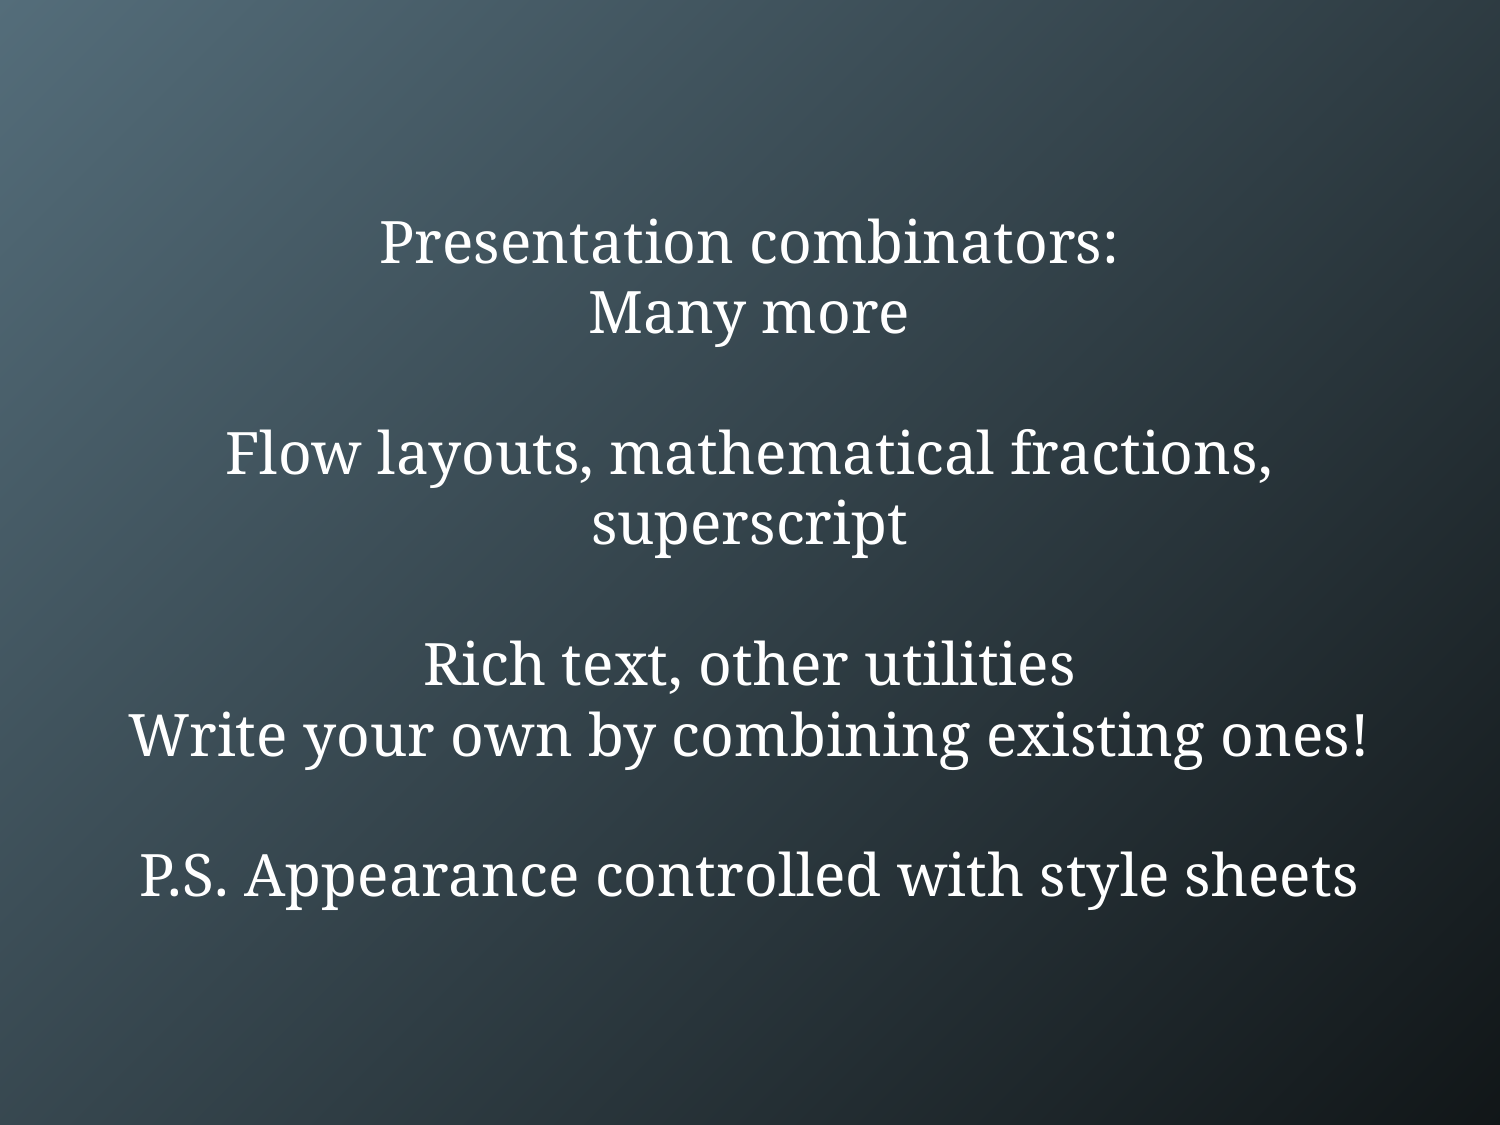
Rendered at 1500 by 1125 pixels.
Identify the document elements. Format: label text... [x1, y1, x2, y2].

title Presentation combinators: Many more Flow layouts, mathematical fractions, superscript Rich text, other utilities Write your own by combining existing ones! P.S. Appearance controlled with style sheets [112, 172, 1388, 941]
